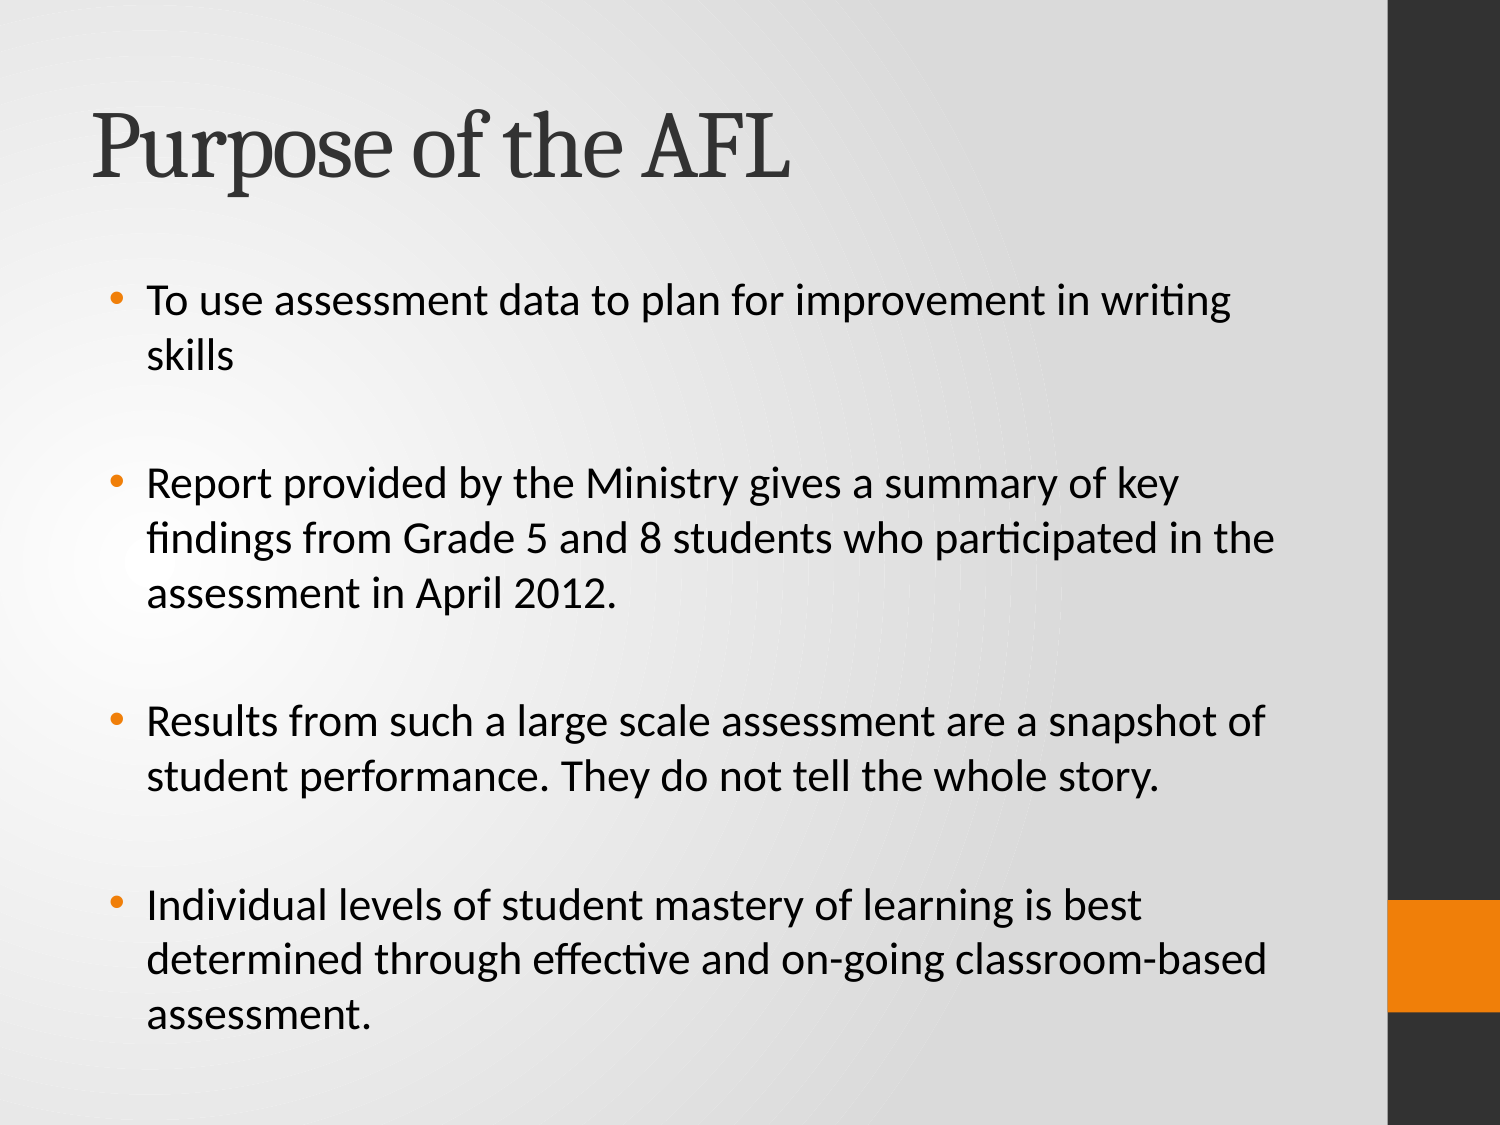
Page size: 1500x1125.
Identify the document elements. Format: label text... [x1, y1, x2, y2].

title Purpose of the AFL [75, 45, 1325, 233]
list To use assessment data to plan for improvement in writing skills Report provided by the Ministry gives a summary of key findings from Grade 5 and 8 students who participated in the assessment in April 2012. Results from such a large scale assessment are a snapshot of student performance. They do not tell the whole story. Individual levels of student mastery of learning is best determined through effective and on-going classroom-based assessment. [75, 262, 1325, 1050]
